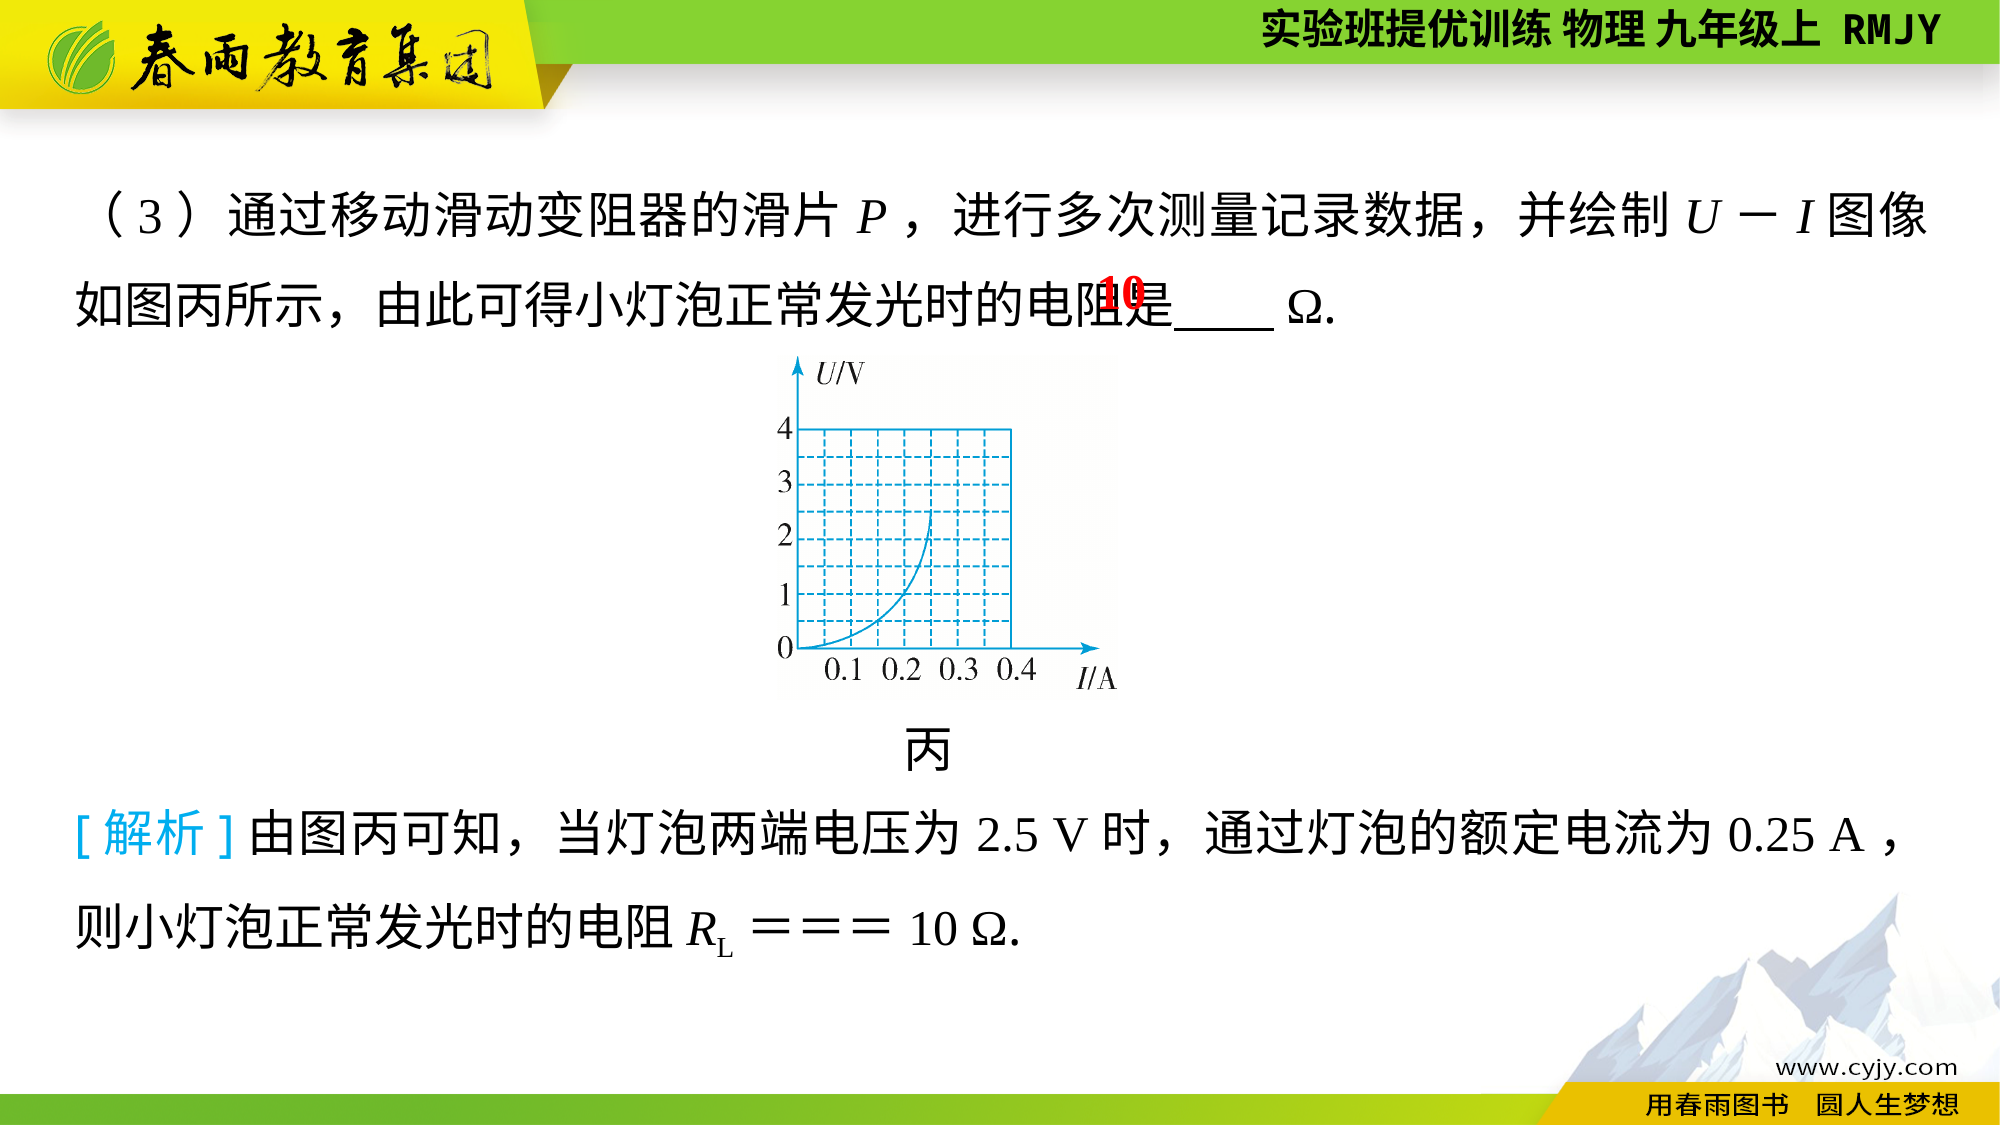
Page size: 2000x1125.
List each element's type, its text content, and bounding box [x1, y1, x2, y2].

picture [0, 0, 2000, 1125]
text_box 丙 [889, 708, 969, 785]
list （3）通过移动滑动变阻器的滑片P，进行多次测量记录数据，并绘制U－I图像如图丙所示，由此可得小灯泡正常发光时的电阻是 Ω. [59, 146, 1944, 332]
text_box 10 [1081, 251, 1162, 327]
